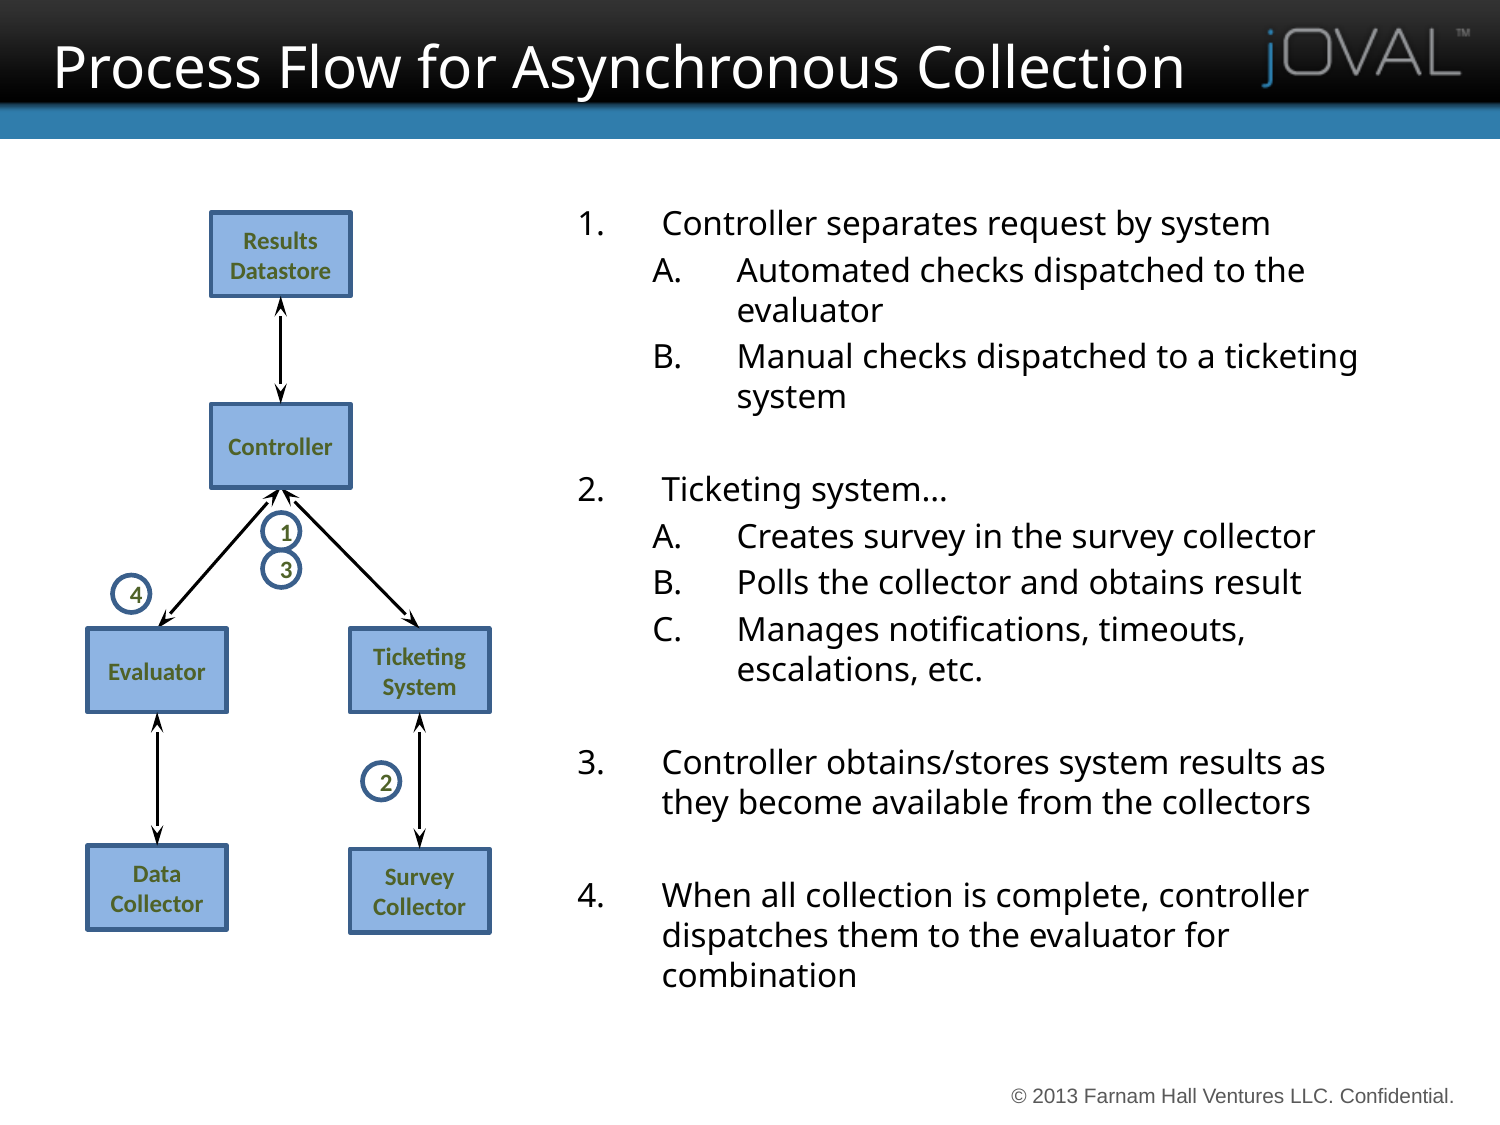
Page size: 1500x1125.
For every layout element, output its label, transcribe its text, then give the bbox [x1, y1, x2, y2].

text_box Controller separates request by system Automated checks dispatched to the evaluator Manual checks dispatched to a ticketing system Ticketing system… Creates survey in the survey collector Polls the collector and obtains result Manages notifications, timeouts, escalations, etc. Controller obtains/stores system results as they become available from the collectors When all collection is complete, controller dispatches them to the evaluator for combination [562, 195, 1413, 1025]
footer © 2013 Farnam Hall Ventures LLC. Confidential. [75, 1074, 1475, 1113]
text_box Survey Collector [349, 848, 490, 933]
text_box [156, 487, 277, 629]
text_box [280, 487, 420, 629]
picture [0, 0, 1500, 139]
text_box 4 [111, 574, 149, 614]
text_box Results Datastore [210, 212, 351, 297]
text_box Controller [210, 403, 351, 484]
text_box Ticketing System [349, 628, 490, 713]
text_box 2 [361, 761, 401, 801]
text_box Data Collector [87, 845, 228, 930]
text_box Evaluator [87, 628, 228, 713]
